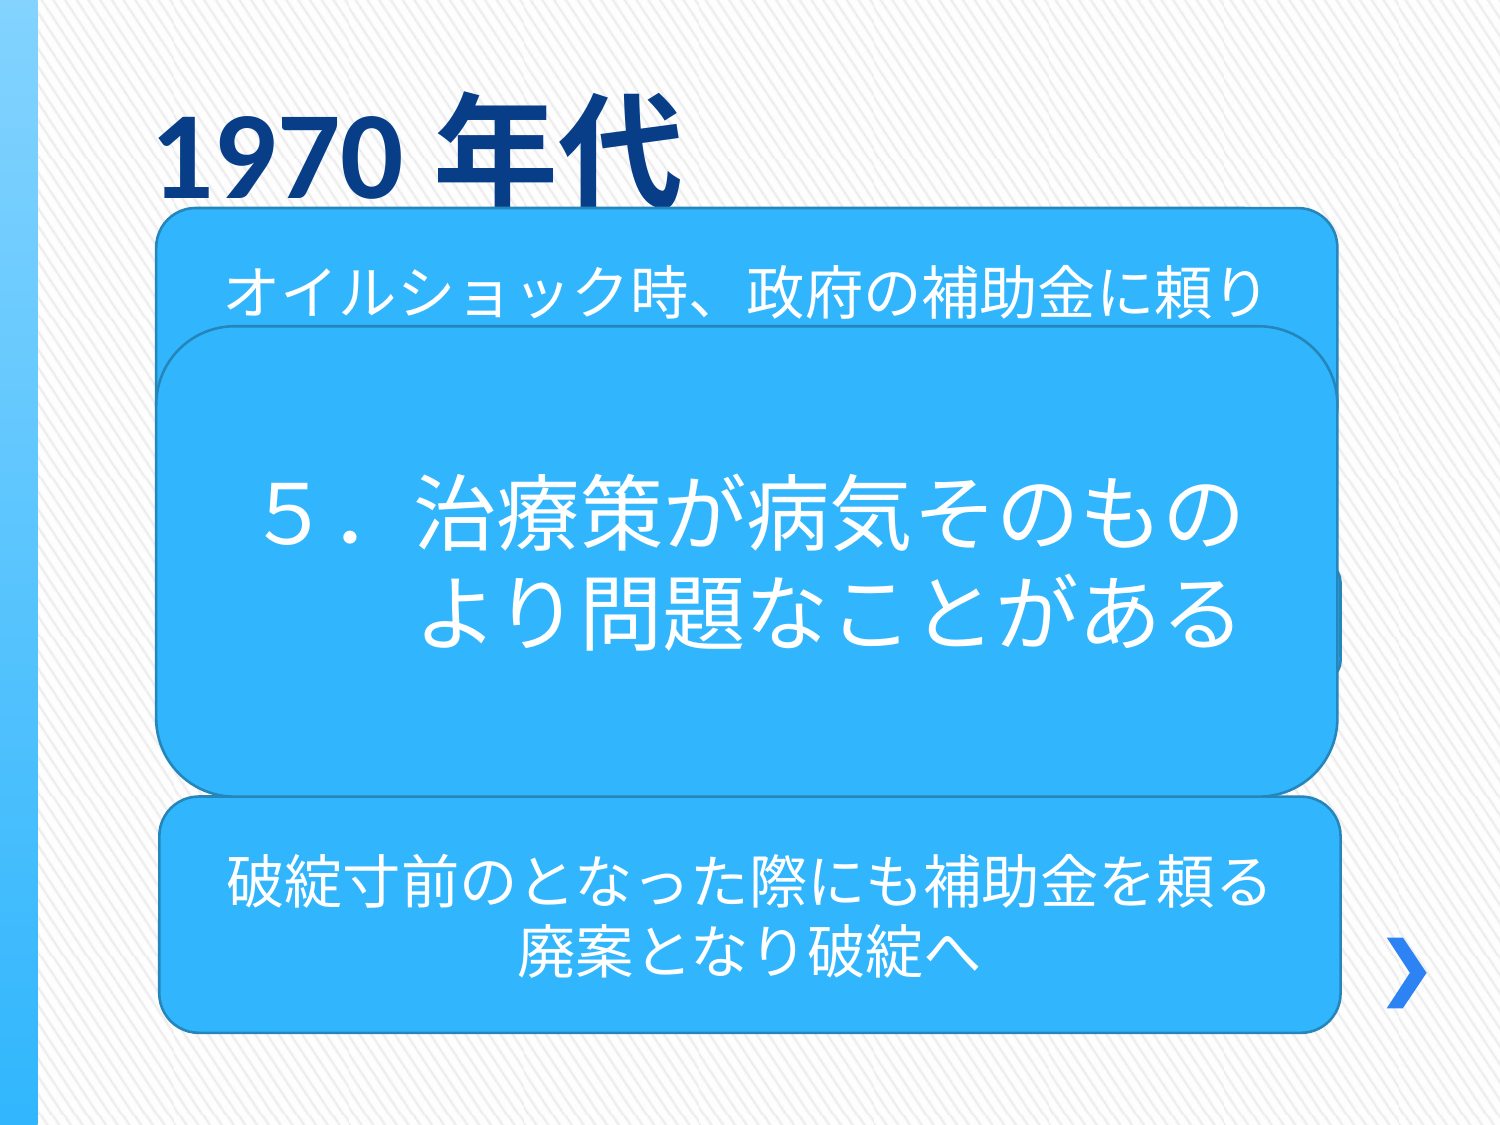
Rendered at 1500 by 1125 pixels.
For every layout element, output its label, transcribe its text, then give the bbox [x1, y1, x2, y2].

text_box 1970年代 [135, 66, 703, 232]
text_box 破綻寸前のとなった際にも補助金を頼る 廃案となり破綻へ [157, 795, 1342, 1035]
text_box オイルショック時、政府の補助金に頼り 自ら改善する努力をしなかった [154, 206, 1339, 401]
text_box ５．治療策が病気そのもの より問題なことがある [154, 324, 1339, 798]
